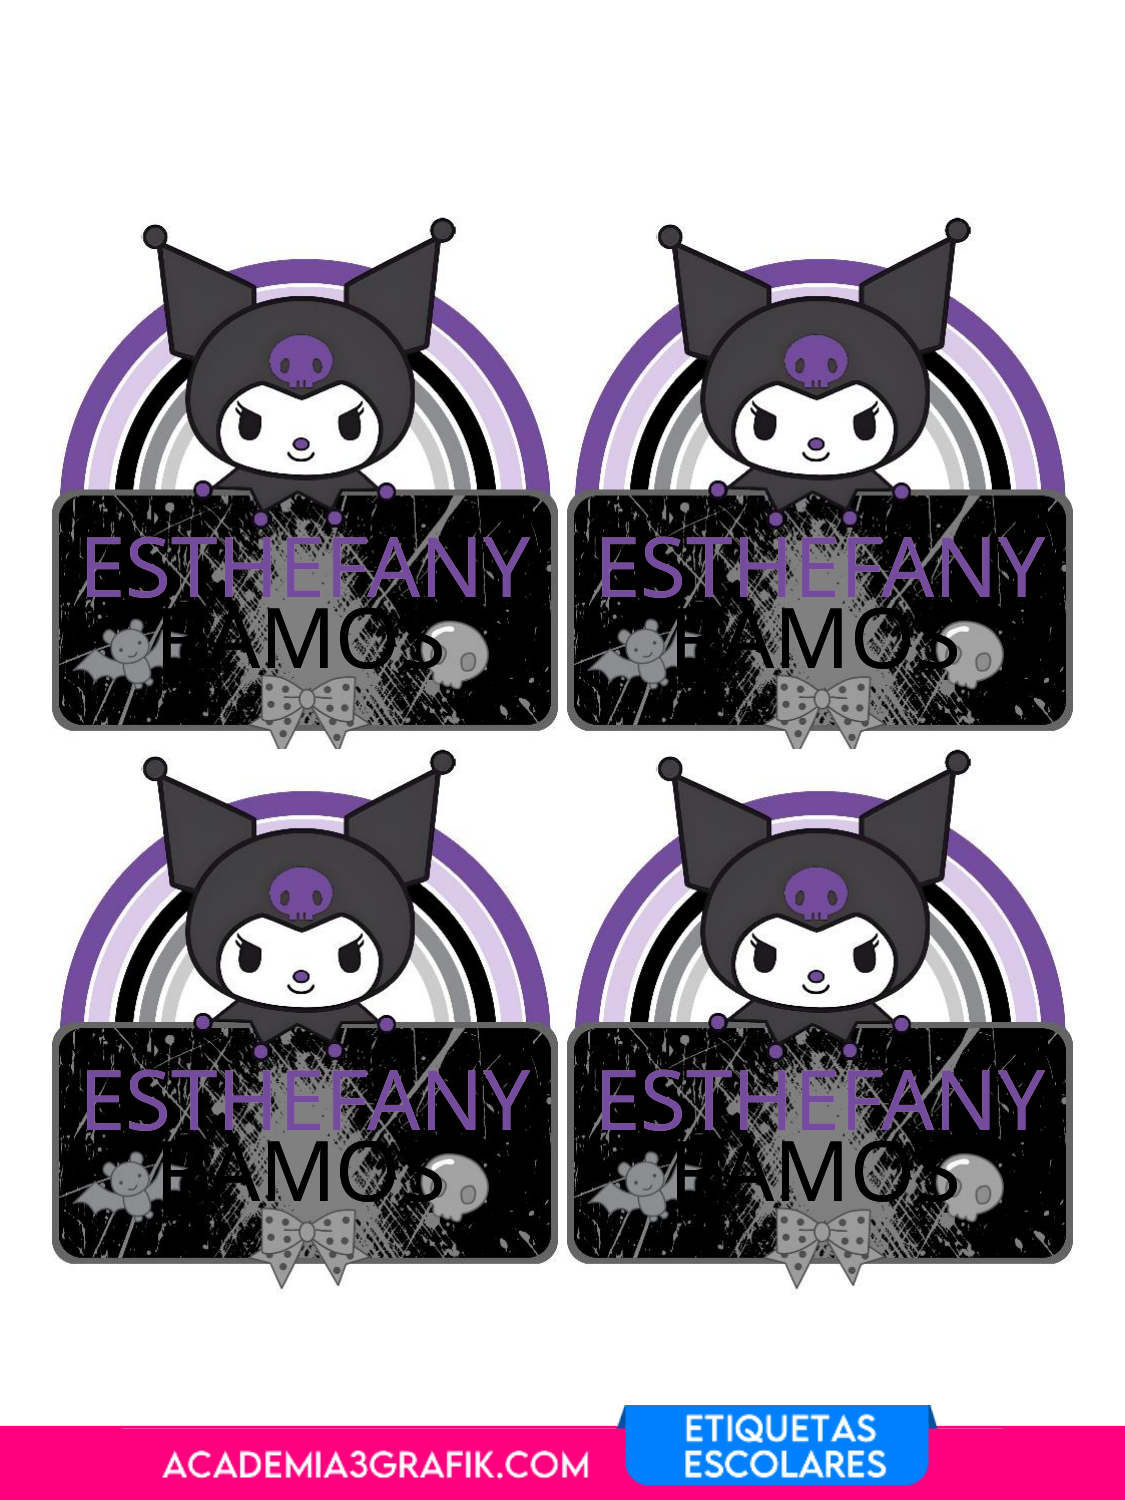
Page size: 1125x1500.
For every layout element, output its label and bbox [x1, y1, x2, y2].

picture [567, 217, 1073, 1298]
picture [122, 1405, 1003, 1500]
picture [52, 217, 558, 1298]
